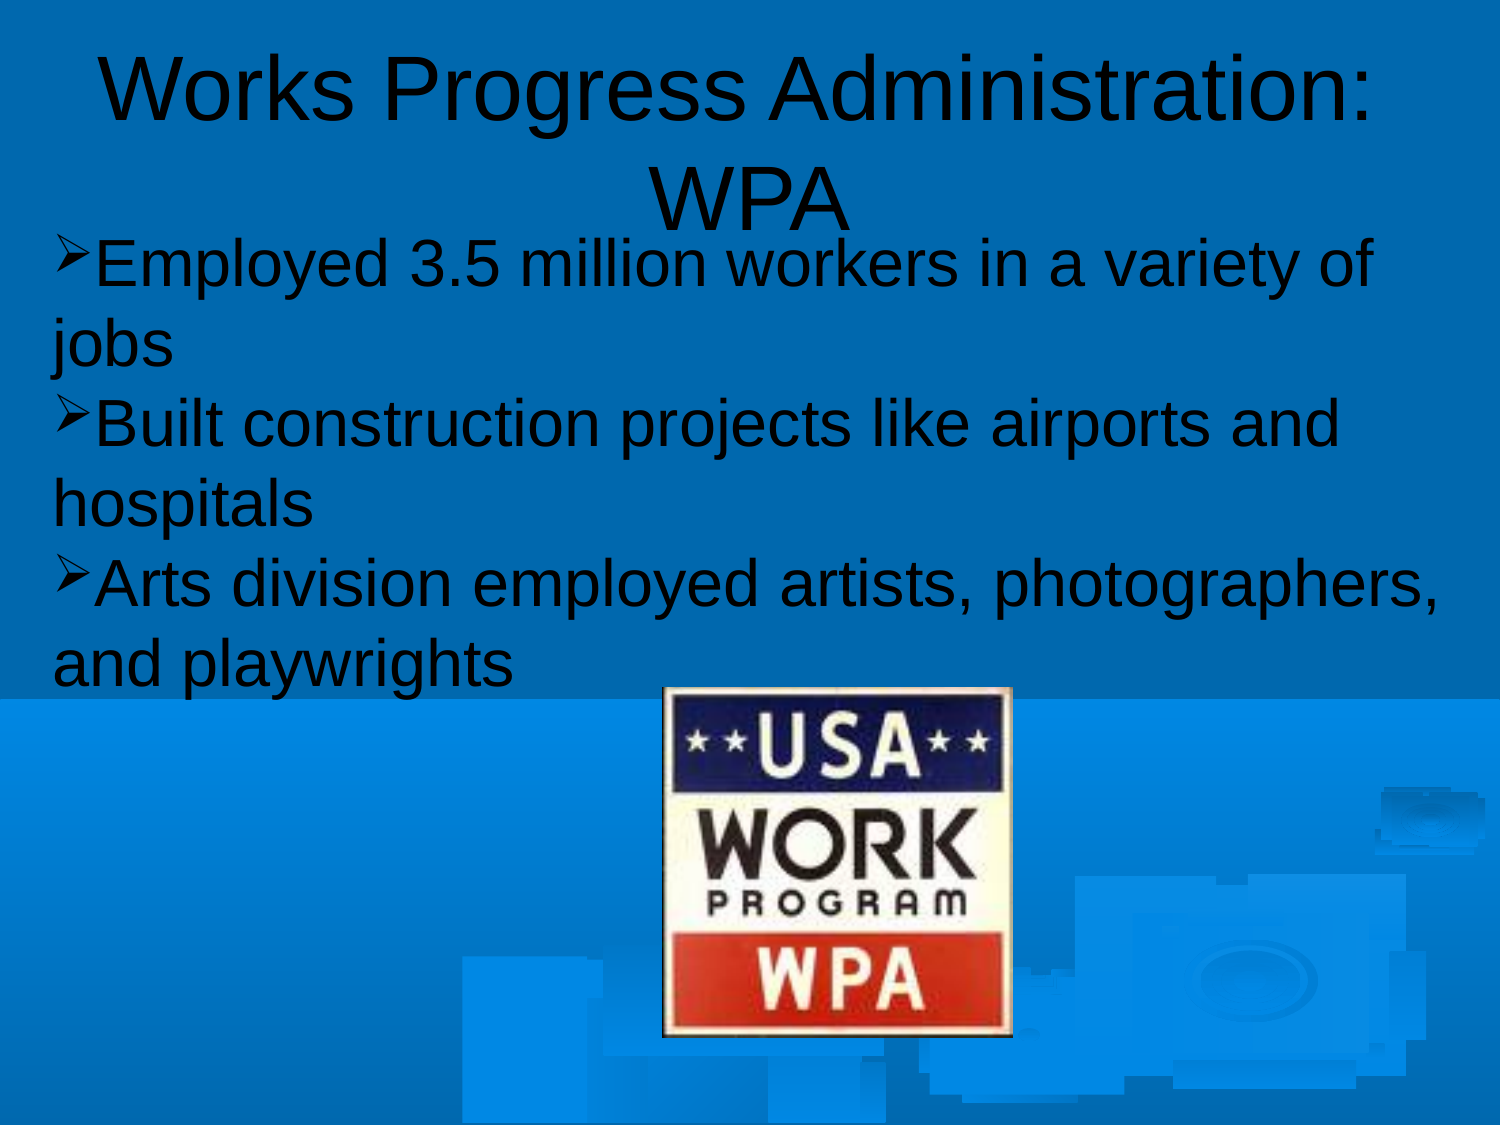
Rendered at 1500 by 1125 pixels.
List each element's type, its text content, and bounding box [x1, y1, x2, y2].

text_box Works Progress Administration: WPA [74, 45, 1425, 212]
picture [662, 687, 1013, 1038]
text_box Employed 3.5 million workers in a variety of jobs Built construction projects like airports and hospitals Arts division employed artists, photographers, and playwrights [37, 212, 1500, 955]
